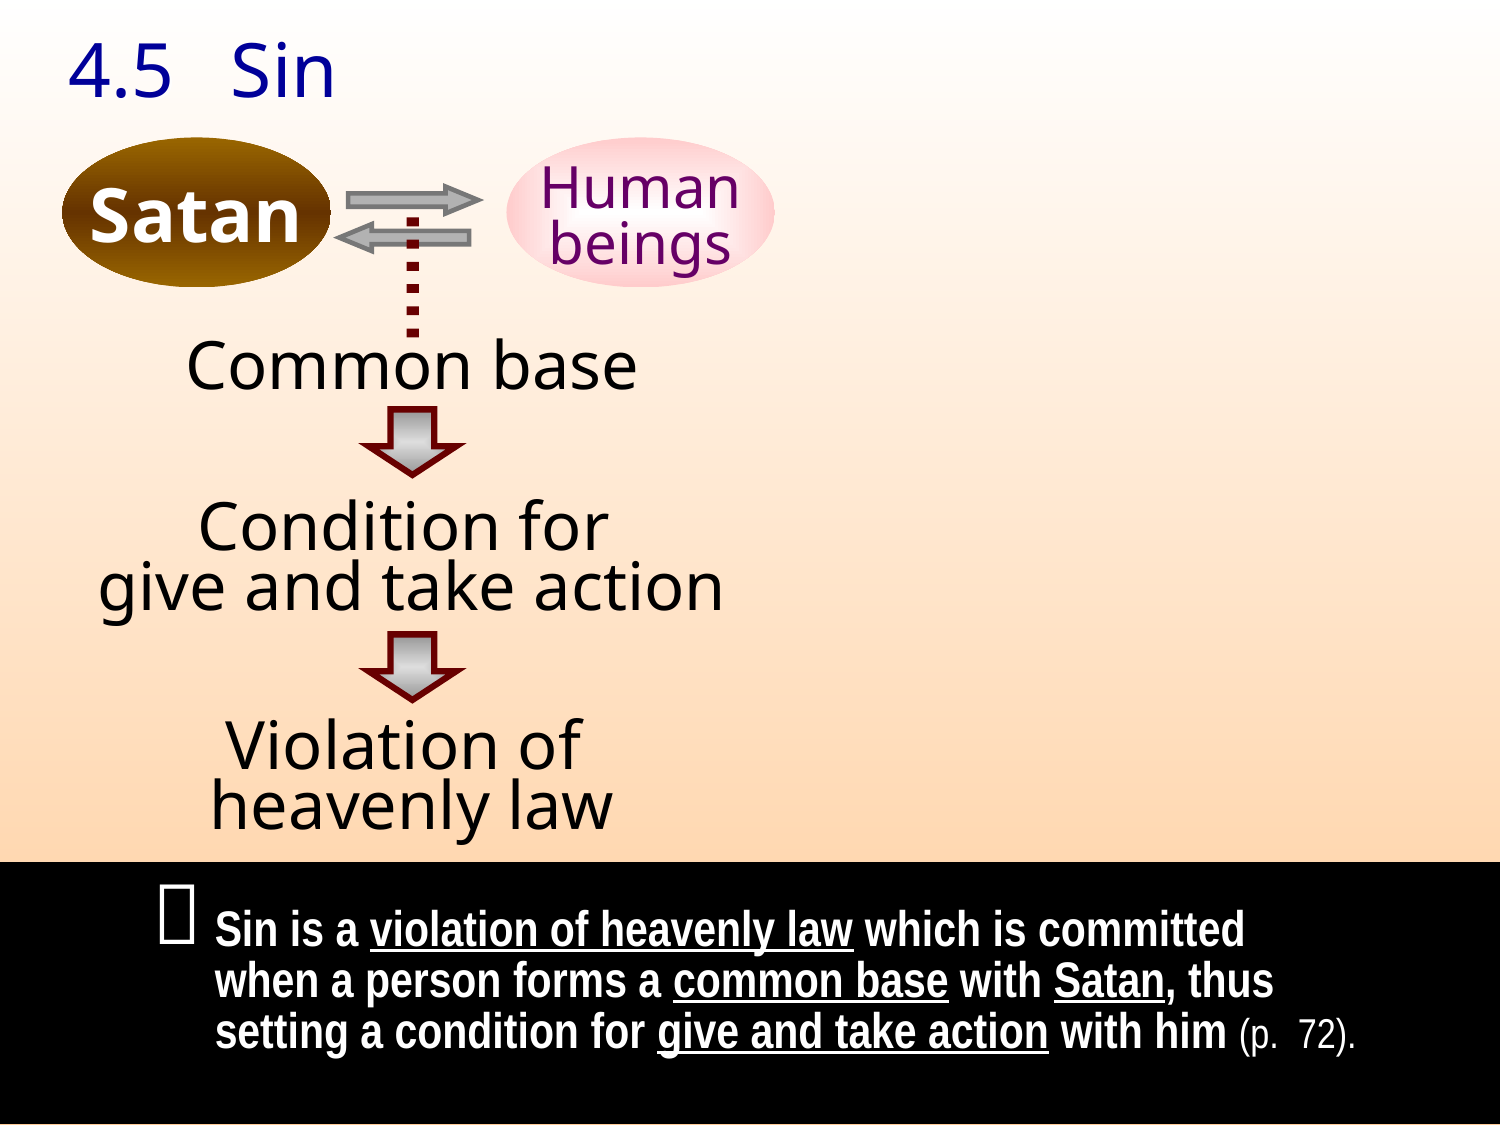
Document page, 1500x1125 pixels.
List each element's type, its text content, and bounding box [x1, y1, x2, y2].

text_box Common base [140, 312, 685, 413]
text_box [368, 409, 457, 475]
text_box Human beings [506, 137, 775, 288]
text_box Violation of heavenly law [137, 712, 688, 850]
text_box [53, 14, 388, 121]
text_box Satan [62, 137, 331, 288]
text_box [137, 897, 1376, 1067]
text_box [368, 634, 457, 700]
text_box [339, 224, 470, 251]
text_box [0, 862, 1500, 1124]
text_box Condition for give and take action [24, 487, 800, 638]
text_box [348, 186, 479, 214]
